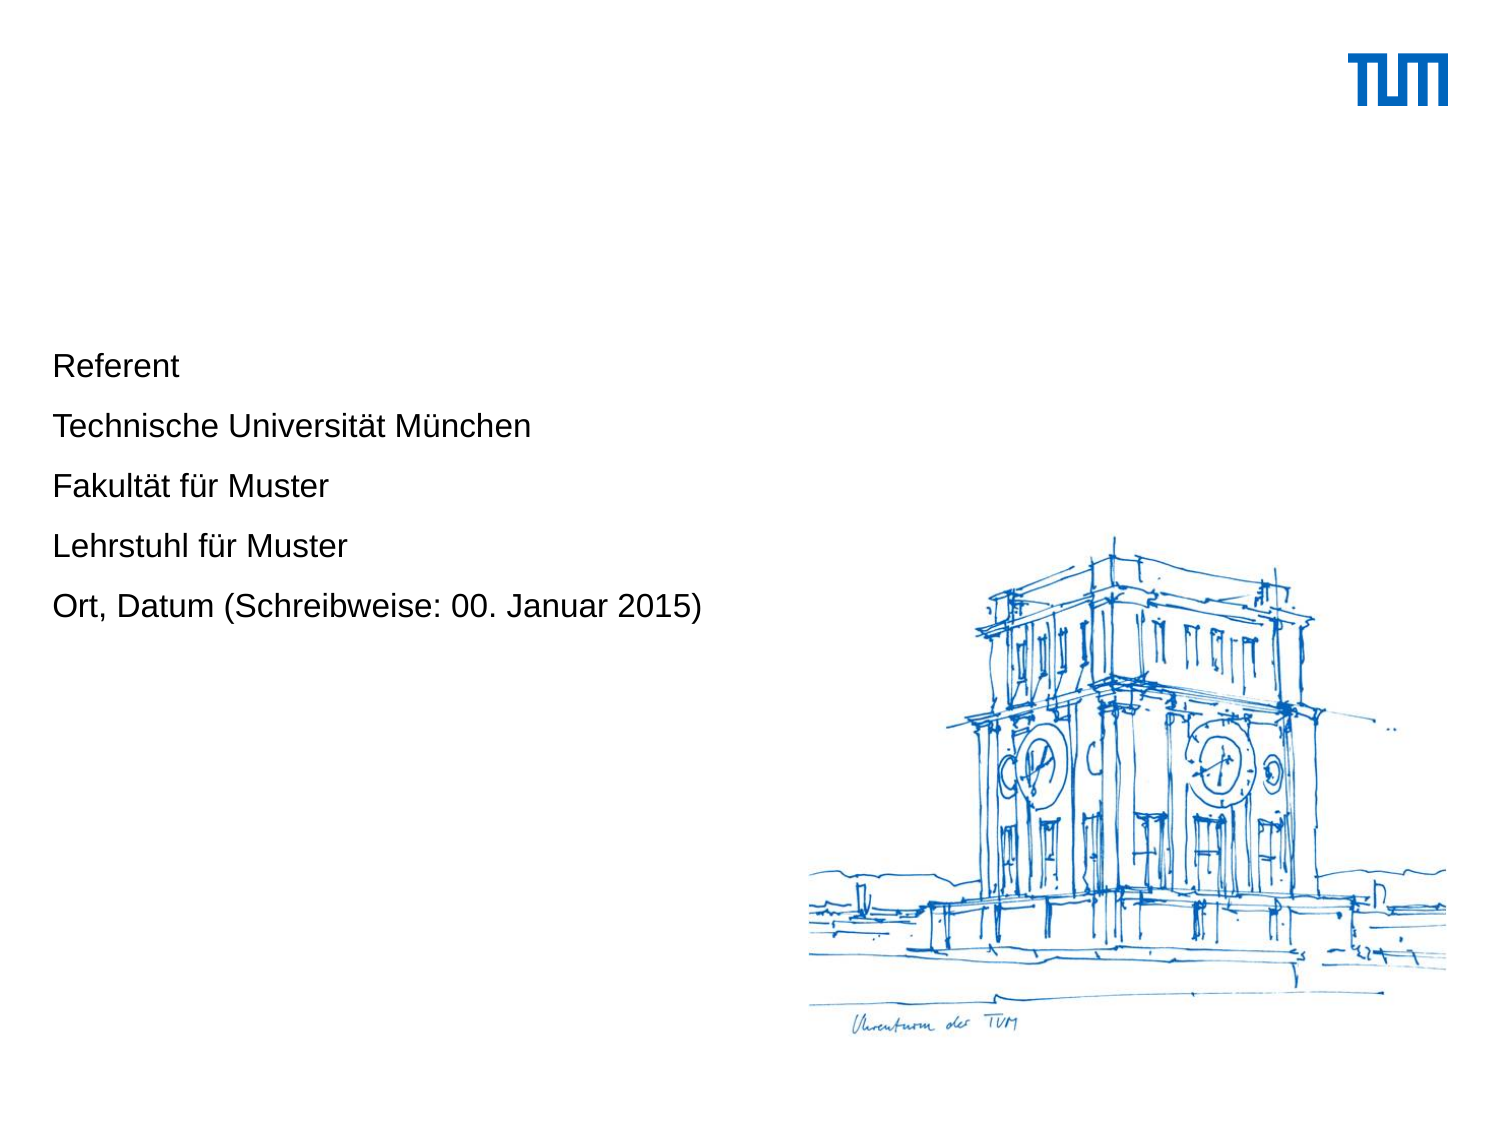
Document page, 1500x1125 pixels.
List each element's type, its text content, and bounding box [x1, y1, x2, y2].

list Referent Technische Universität München Fakultät für Muster Lehrstuhl für Muster Ort, Datum (Schreibweise: 00. Januar 2015) [52, 324, 1449, 534]
picture [807, 500, 1447, 1059]
